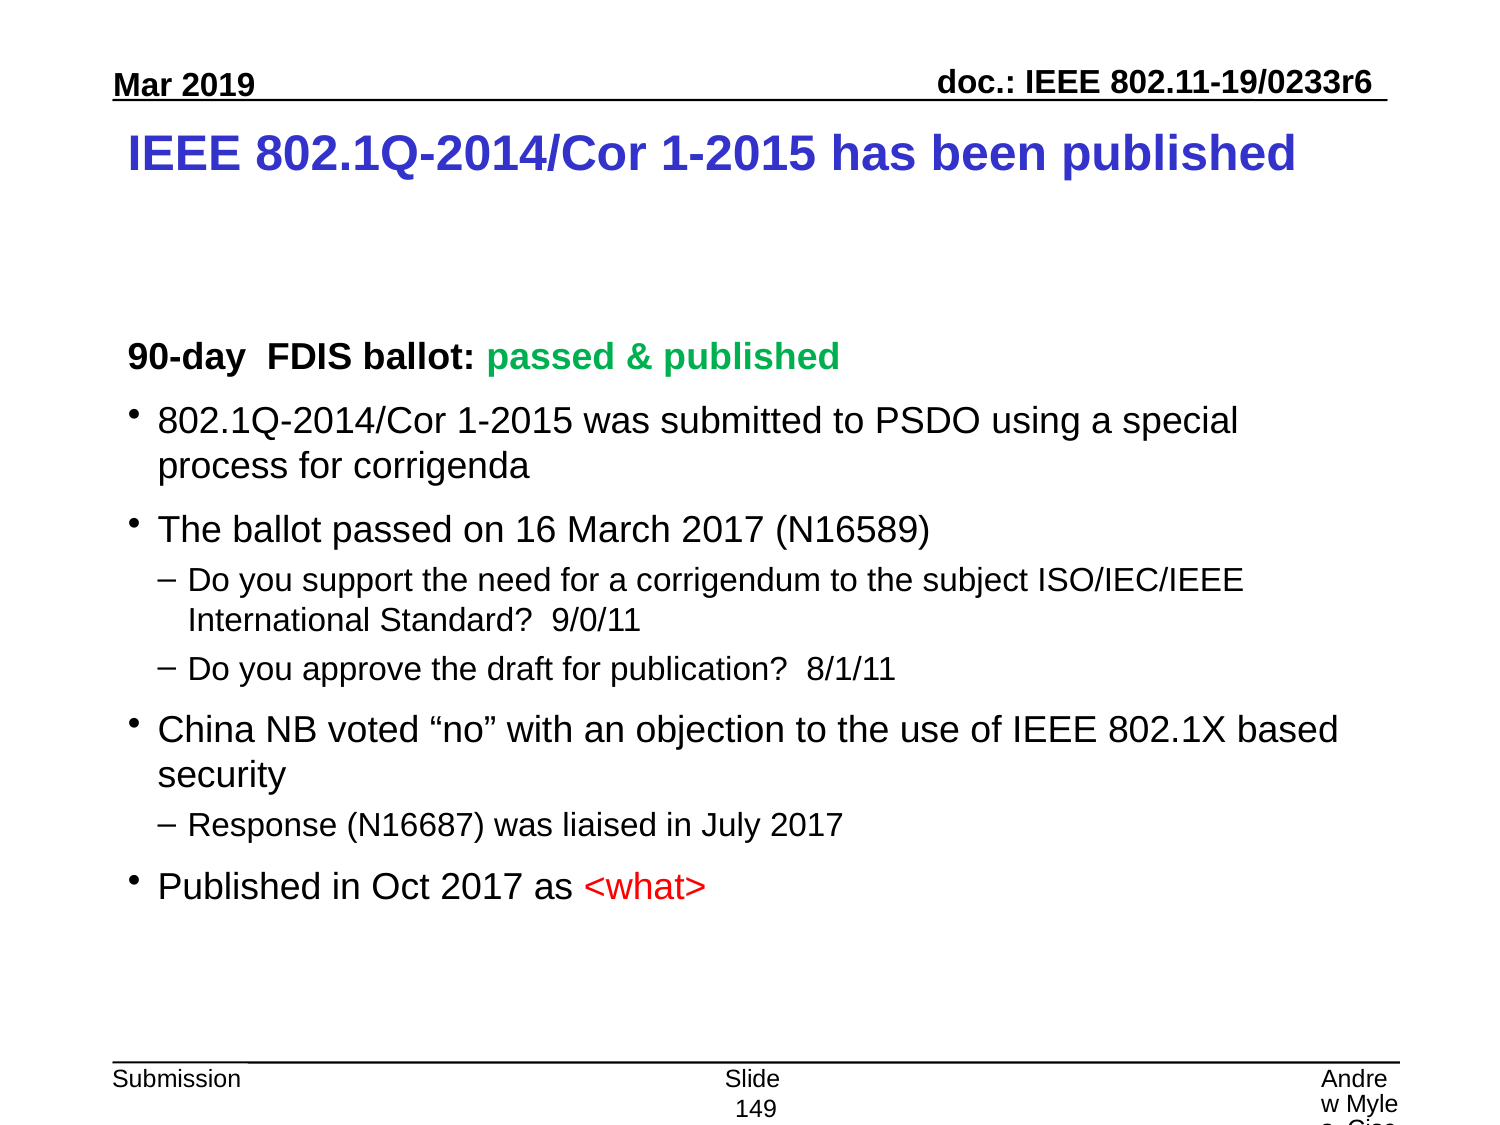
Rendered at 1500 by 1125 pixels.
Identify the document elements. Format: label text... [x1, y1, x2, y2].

list 90-day FDIS ballot: passed & published 802.1Q-2014/Cor 1-2015 was submitted to PSDO using a special process for corrigenda The ballot passed on 16 March 2017 (N16589) Do you support the need for a corrigendum to the subject ISO/IEC/IEEE International Standard? 9/0/11 Do you approve the draft for publication? 8/1/11 China NB voted “no” with an objection to the use of IEEE 802.1X based security Response (N16687) was liaised in July 2017 Published in Oct 2017 as <what> [112, 324, 1388, 1000]
title IEEE 802.1Q-2014/Cor 1-2015 has been published [112, 112, 1388, 288]
slide_number Slide 149 [709, 1061, 803, 1093]
footer Andrew Myles, Cisco [1320, 1061, 1402, 1093]
